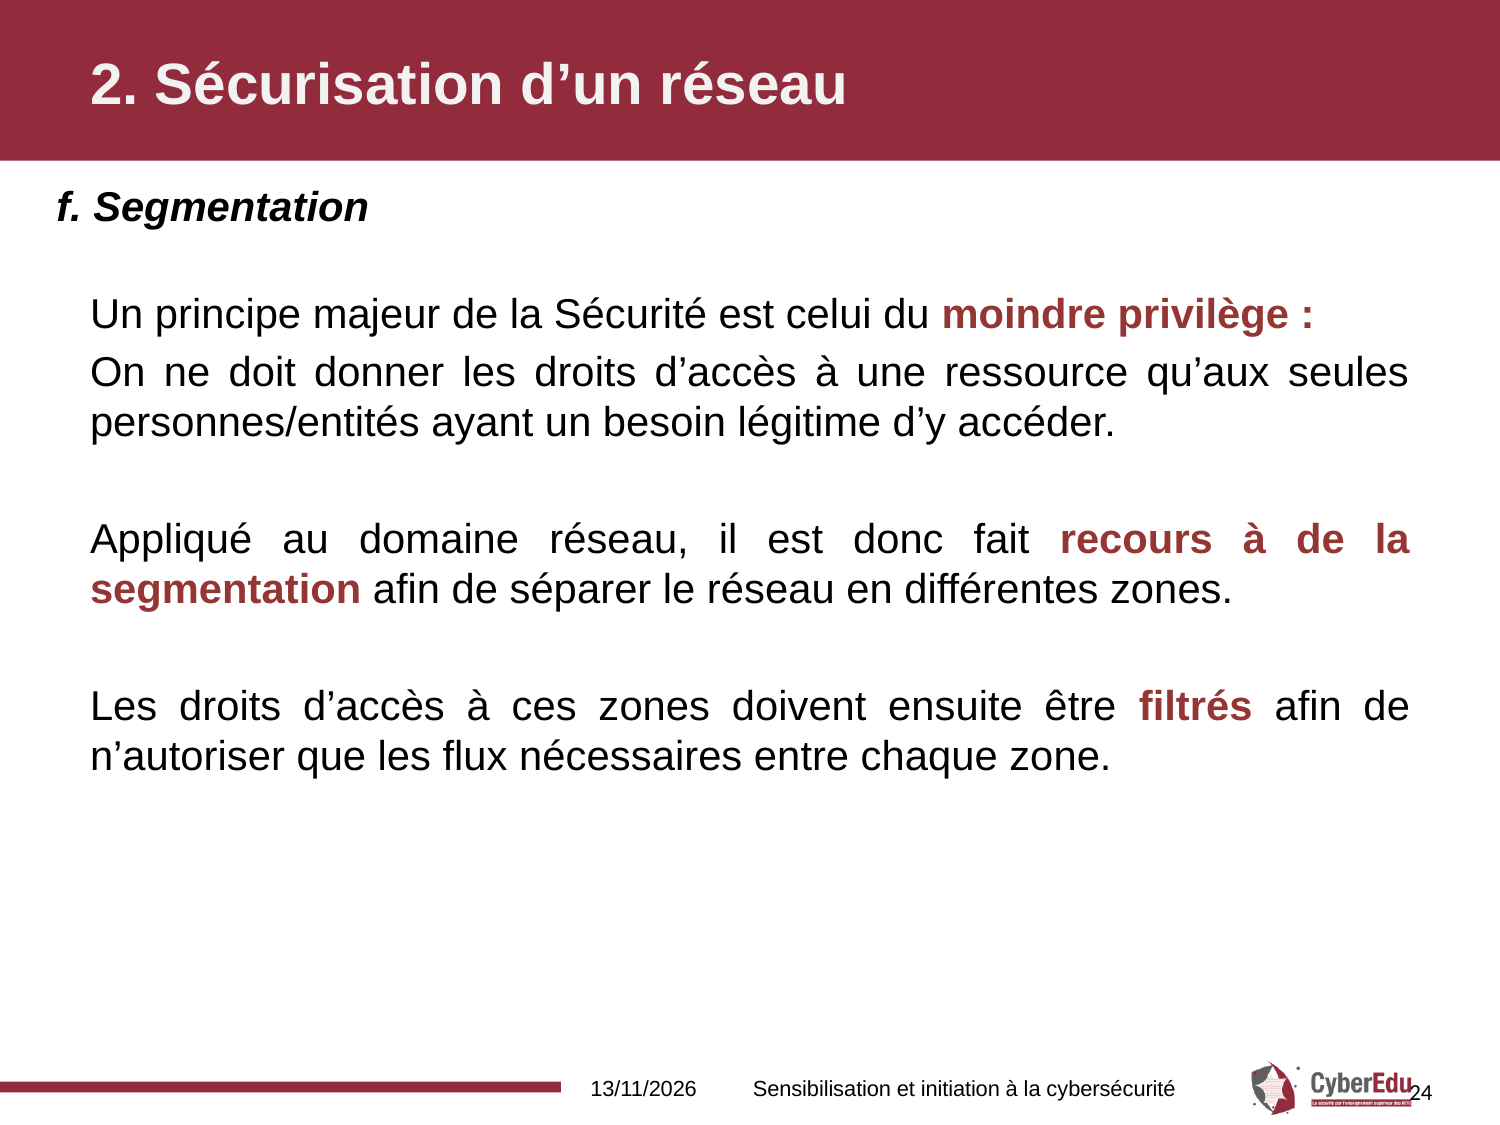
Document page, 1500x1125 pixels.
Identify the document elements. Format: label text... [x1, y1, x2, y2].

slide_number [561, 1057, 727, 1118]
text_box f. Segmentation [41, 172, 1471, 268]
footer Sensibilisation et initiation à la cybersécurité [738, 1057, 1236, 1118]
picture [1246, 1060, 1412, 1115]
title 2. Sécurisation d’un réseau [75, 1, 1425, 161]
list Un principe majeur de la Sécurité est celui du moindre privilège : On ne doit donner les droits d’accès à une ressource qu’aux seules personnes/entités ayant un besoin légitime d’y accéder. Appliqué au domaine réseau, il est donc fait recours à de la segmentation afin de séparer le réseau en différentes zones. Les droits d’accès à ces zones doivent ensuite être filtrés afin de n’autoriser que les flux nécessaires entre chaque zone. [75, 278, 1425, 1035]
